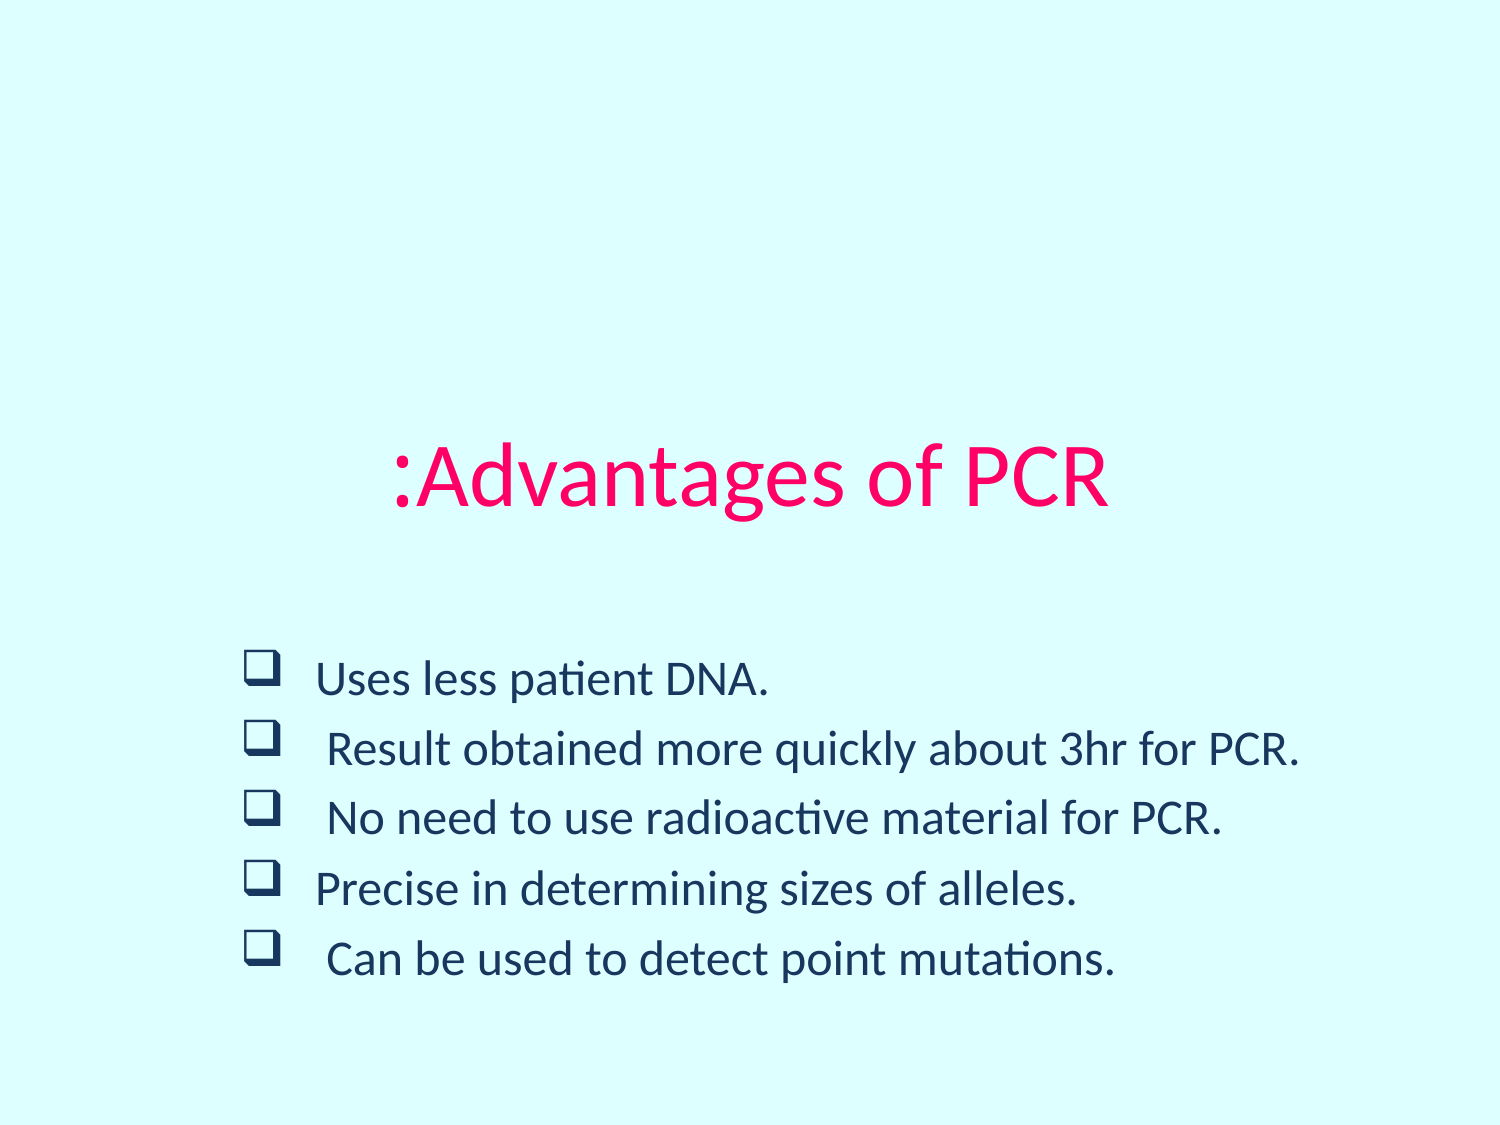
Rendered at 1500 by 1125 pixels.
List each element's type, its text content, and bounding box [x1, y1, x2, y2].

title Advantages of PCR: [112, 349, 1388, 591]
subtitle Uses less patient DNA. Result obtained more quickly about 3hr for PCR. No need to use radioactive material for PCR. Precise in determining sizes of alleles. Can be used to detect point mutations. [225, 637, 1500, 925]
